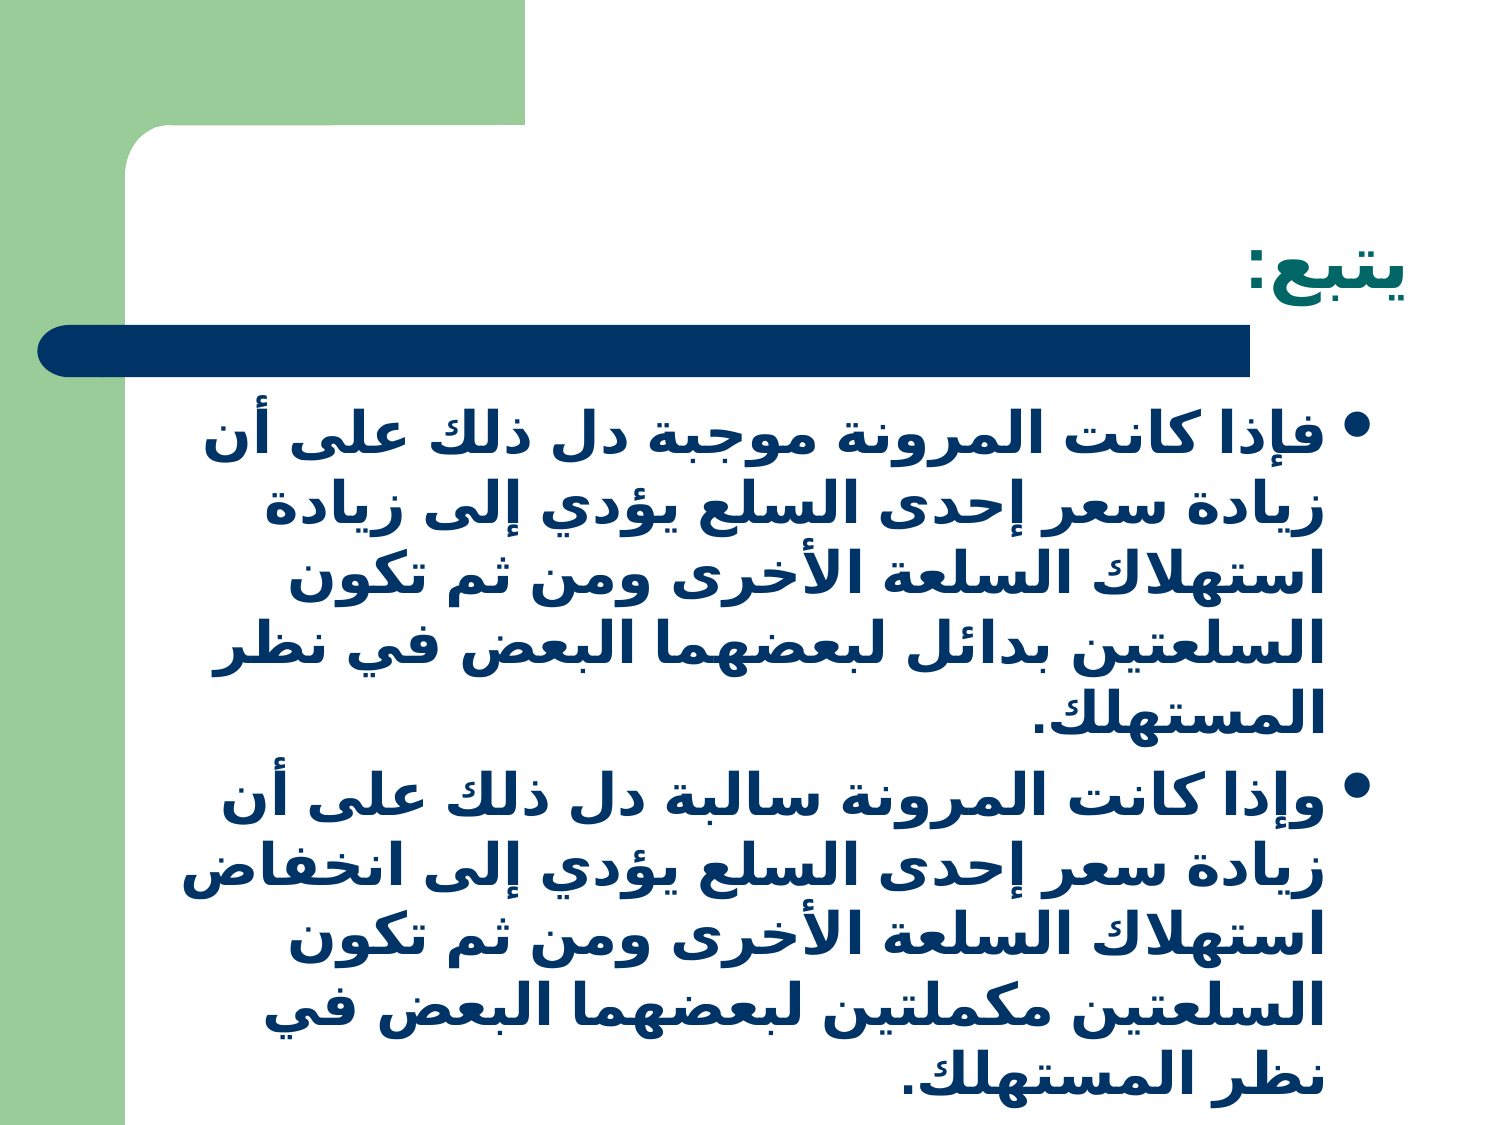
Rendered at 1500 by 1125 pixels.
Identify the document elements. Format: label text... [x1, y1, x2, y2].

title يتبع: [125, 125, 1425, 313]
list فإذا كانت المرونة موجبة دل ذلك على أن زيادة سعر إحدى السلع يؤدي إلى زيادة استهلاك السلعة الأخرى ومن ثم تكون السلعتين بدائل لبعضهما البعض في نظر المستهلك. وإذا كانت المرونة سالبة دل ذلك على أن زيادة سعر إحدى السلع يؤدي إلى انخفاض استهلاك السلعة الأخرى ومن ثم تكون السلعتين مكملتين لبعضهما البعض في نظر المستهلك. [137, 387, 1400, 999]
